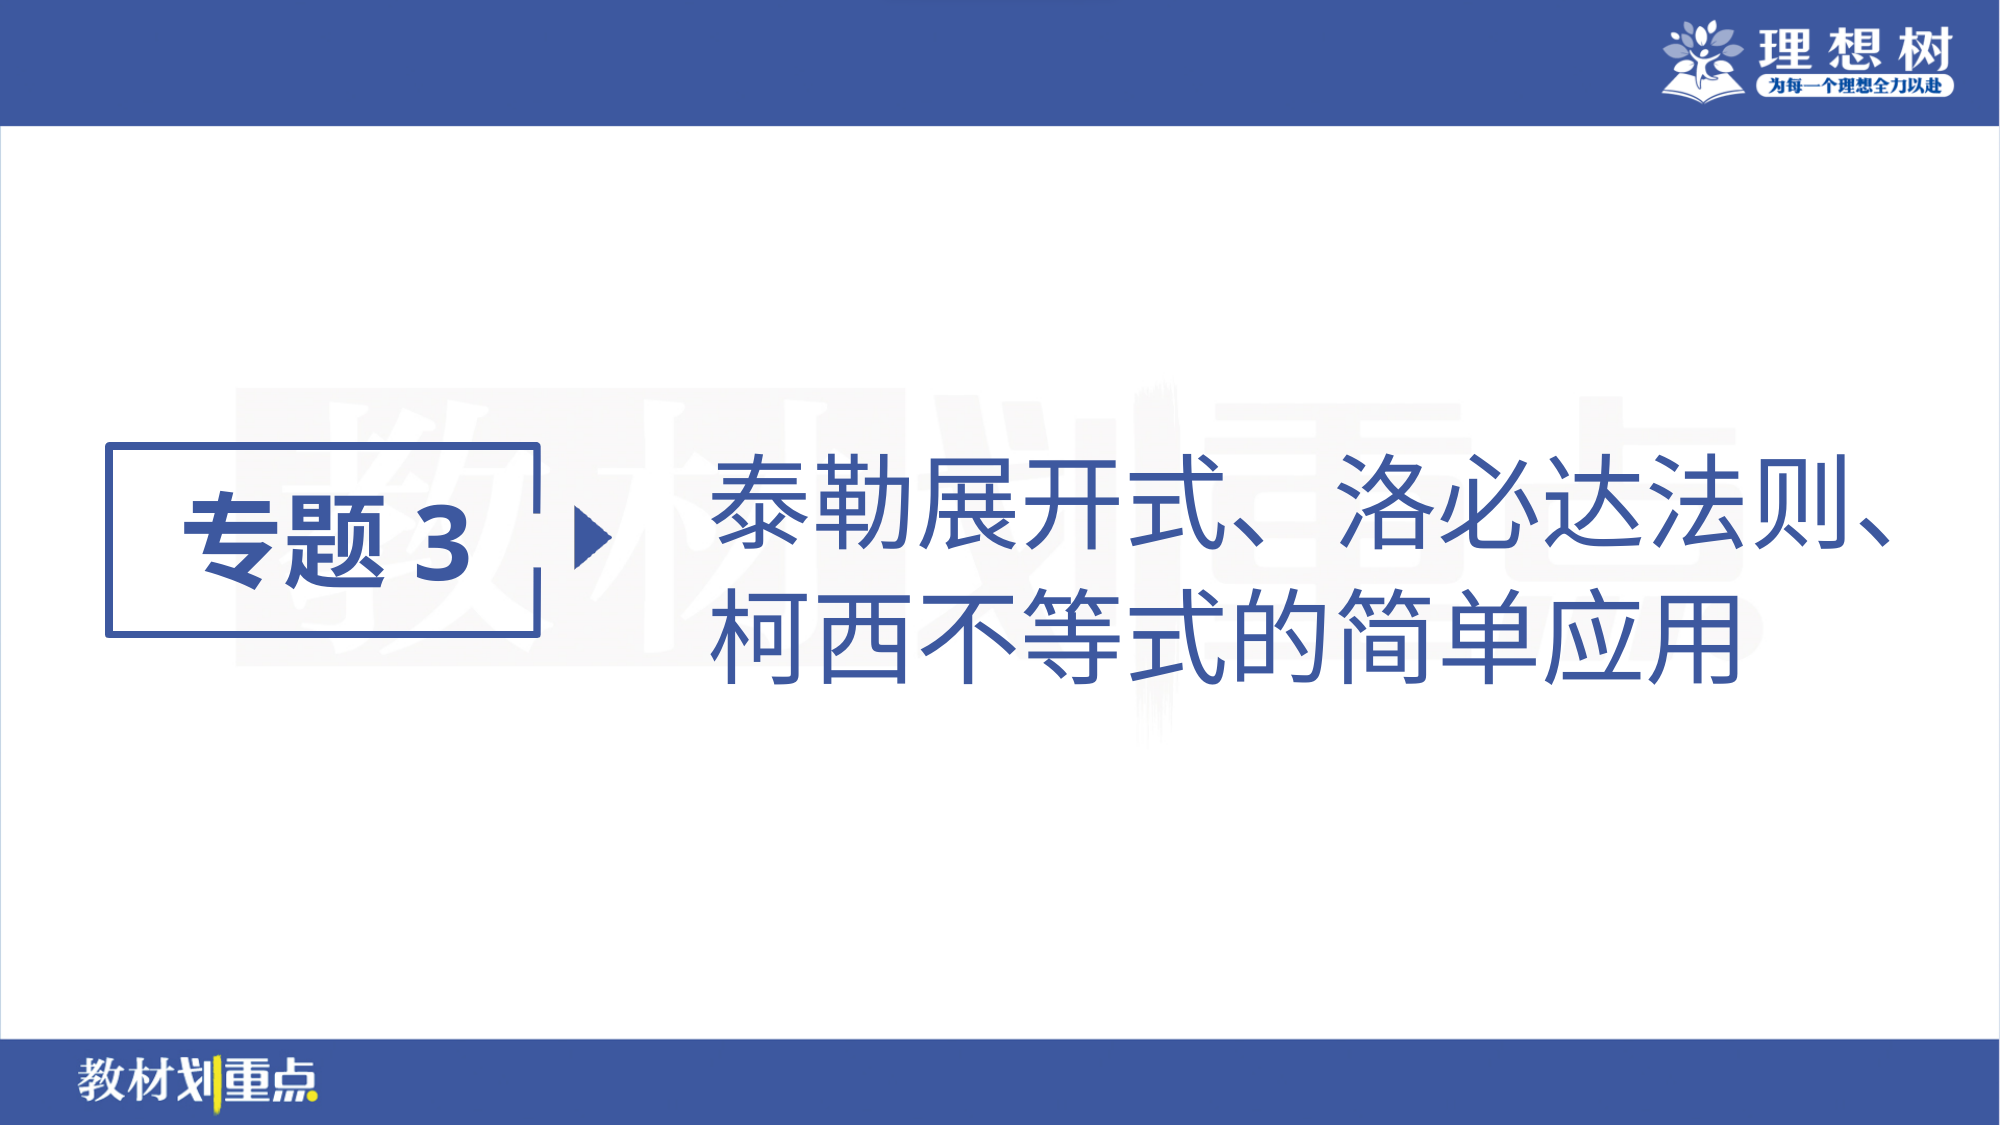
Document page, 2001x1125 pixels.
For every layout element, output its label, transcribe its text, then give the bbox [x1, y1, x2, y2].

picture [0, 0, 2000, 1125]
text_box 泰勒展开式、洛必达法则、 柯西不等式的简单应用 [708, 424, 1967, 700]
